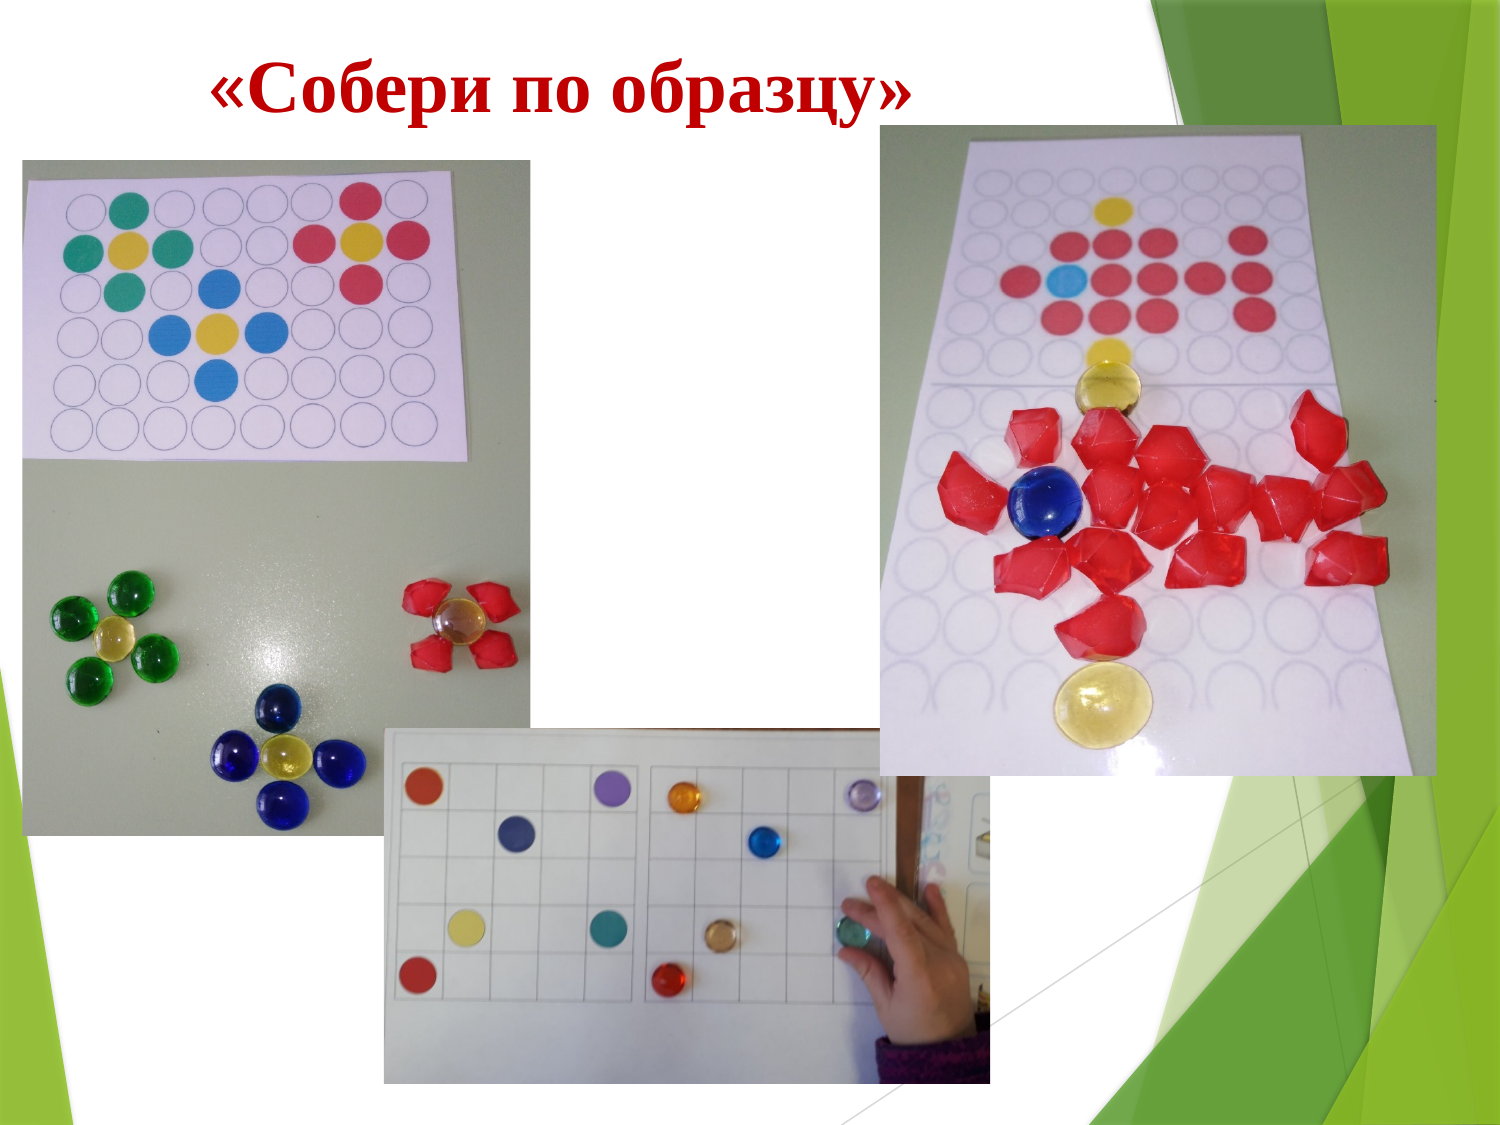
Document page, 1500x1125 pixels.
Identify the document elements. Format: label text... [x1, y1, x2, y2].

picture [21, 124, 1438, 1084]
title «Собери по образцу» [41, 30, 1083, 247]
